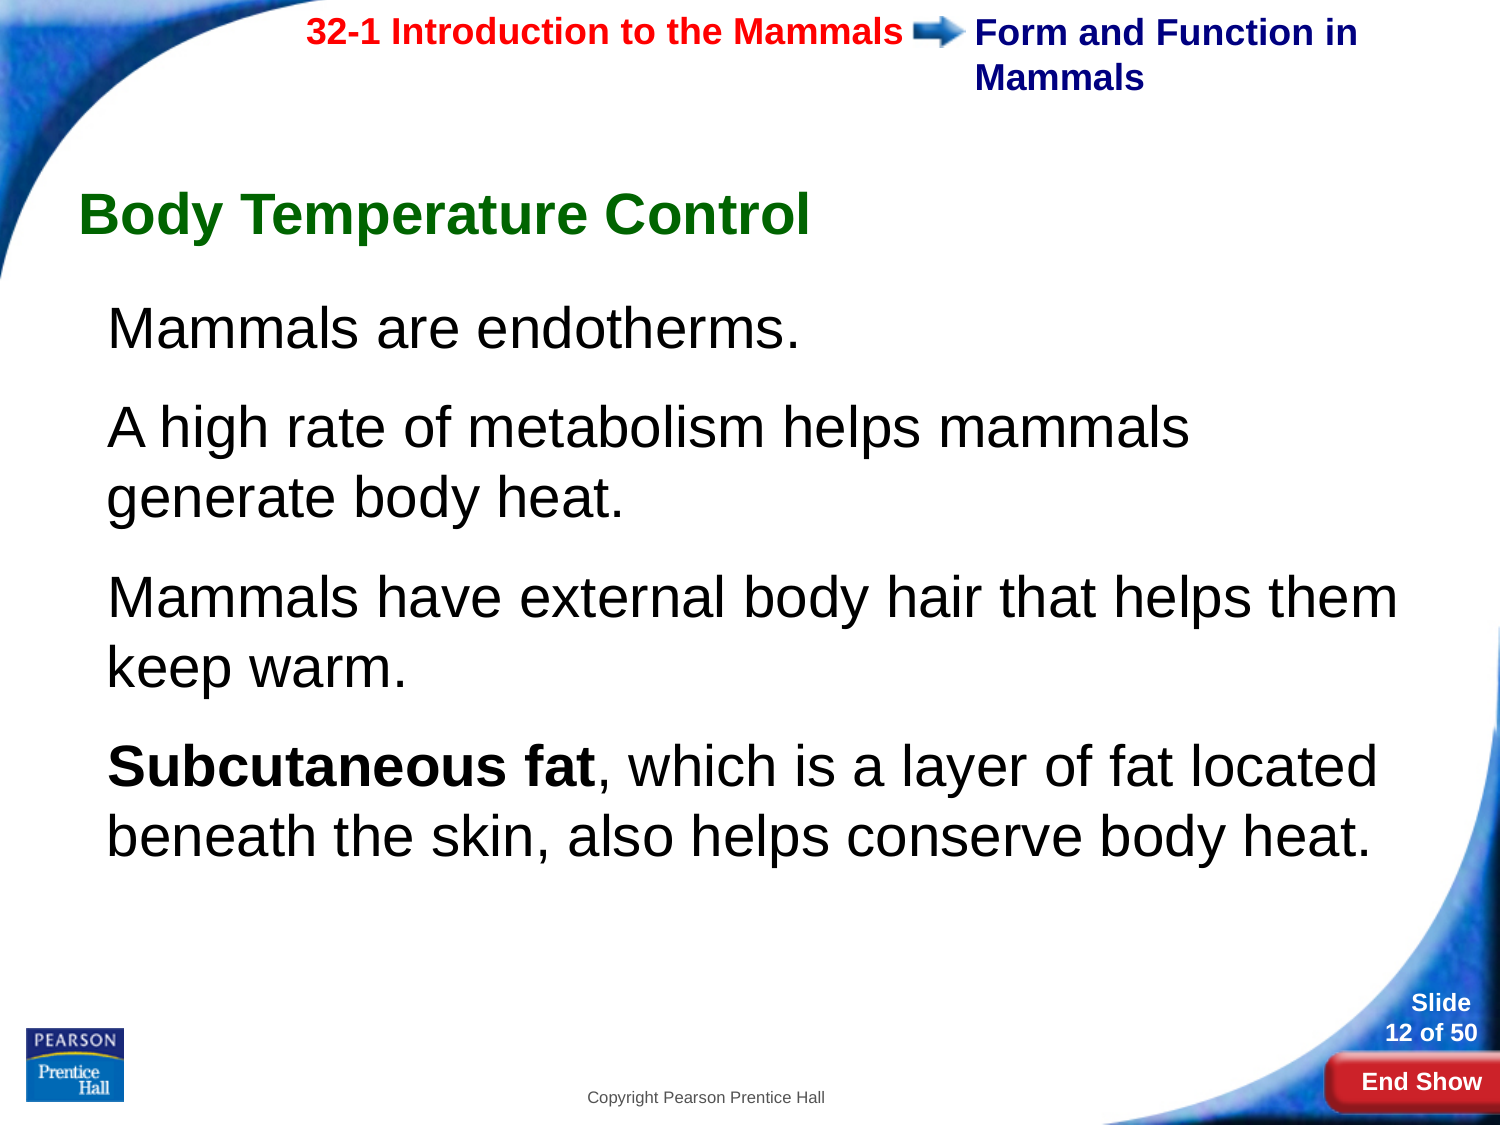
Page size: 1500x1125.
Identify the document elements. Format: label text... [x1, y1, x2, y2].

footer Copyright Pearson Prentice Hall [468, 1078, 945, 1105]
list Body Temperature Control Mammals are endotherms. A high rate of metabolism helps mammals generate body heat. Mammals have external body hair that helps them keep warm. Subcutaneous fat, which is a layer of fat located beneath the skin, also helps conserve body heat. [44, 179, 1448, 976]
picture [0, 0, 1500, 1125]
title Form and Function in Mammals [959, 0, 1500, 76]
